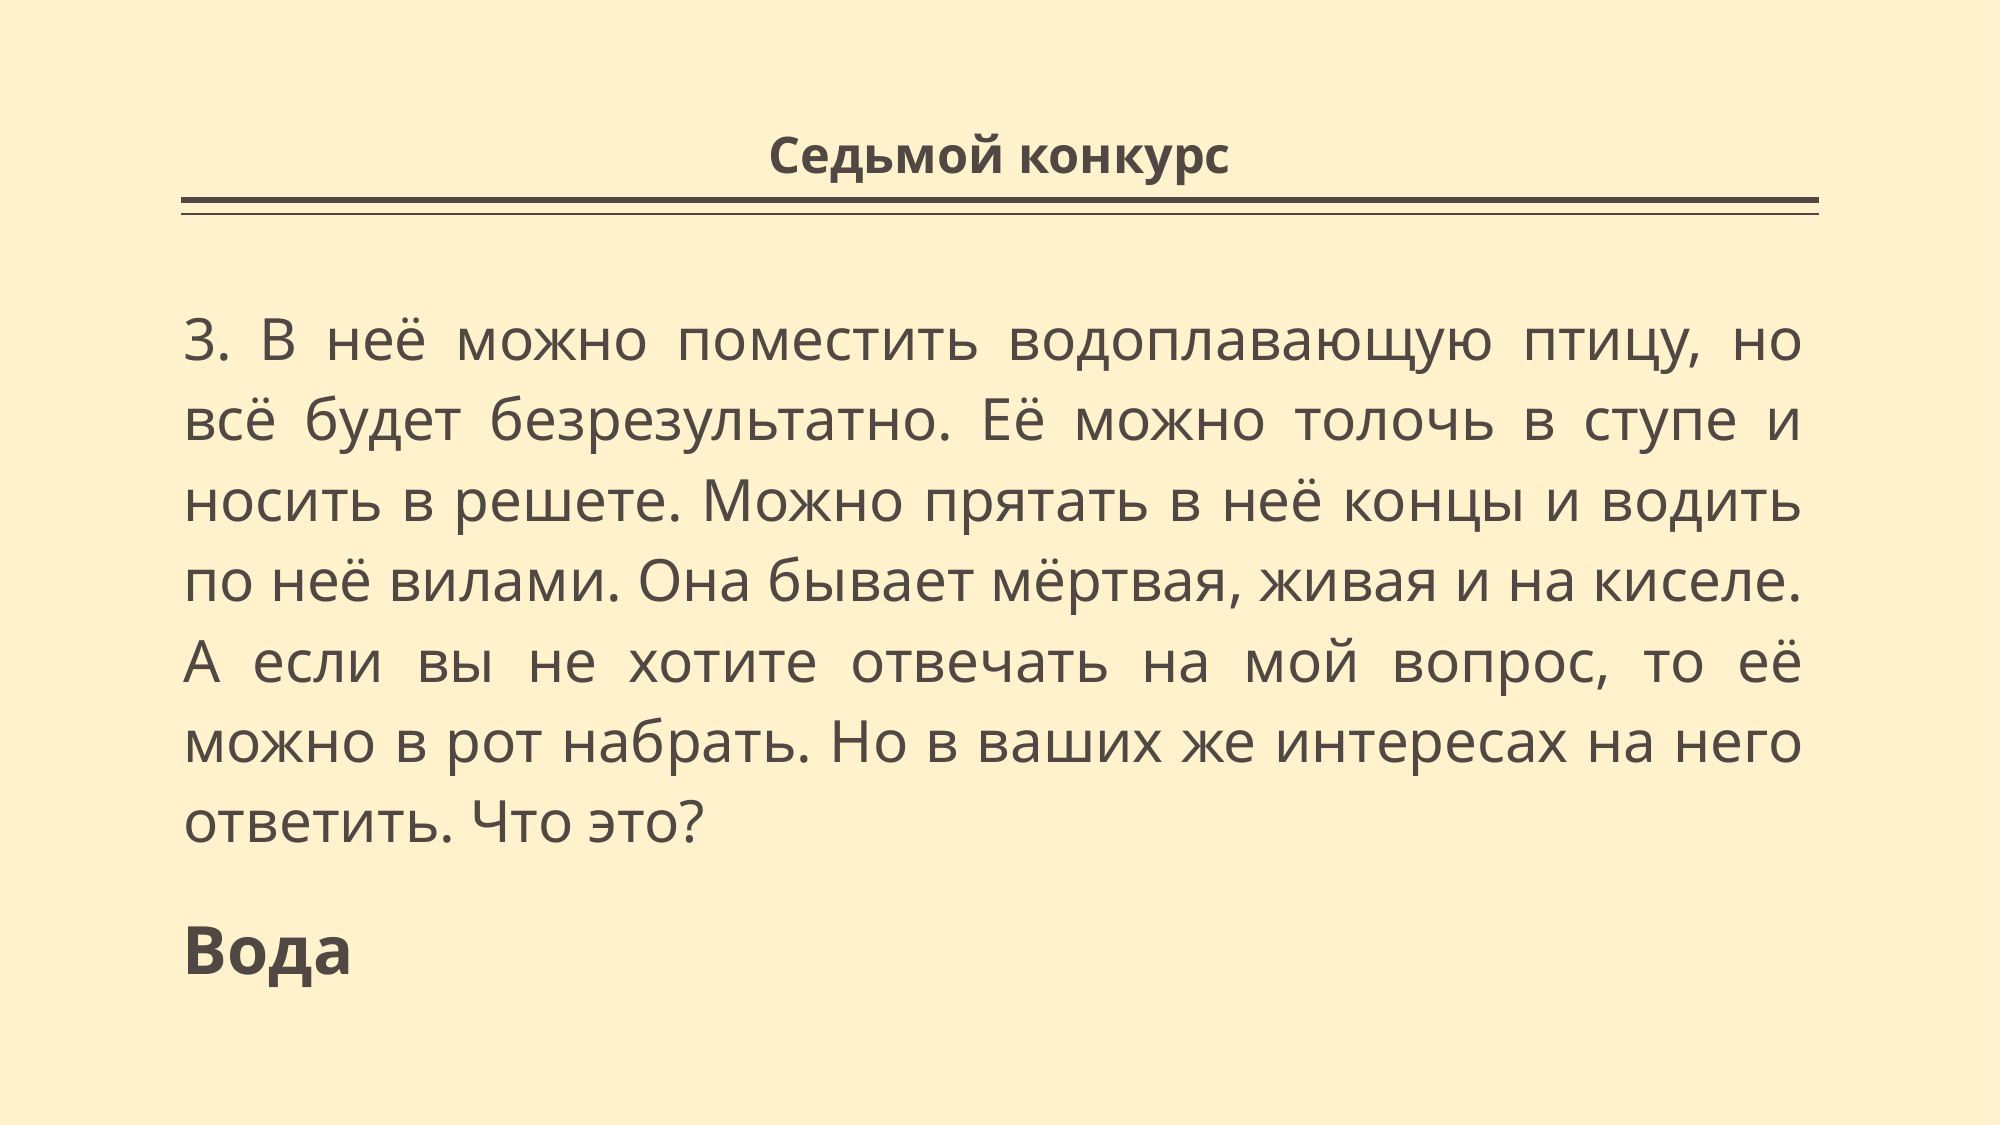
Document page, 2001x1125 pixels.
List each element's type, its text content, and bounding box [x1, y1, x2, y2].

text_box 3. В неё можно поместить водоплавающую птицу, но всё будет безрезультатно. Её можно толочь в ступе и носить в решете. Можно прятать в неё концы и водить по неё вилами. Она бывает мёртвая, живая и на киселе. А если вы не хотите отвечать на мой вопрос, то её можно в рот набрать. Но в ваших же интересах на него ответить. Что это? [168, 284, 1819, 862]
title Седьмой конкурс [181, 12, 1819, 193]
text_box Вода [168, 900, 369, 995]
